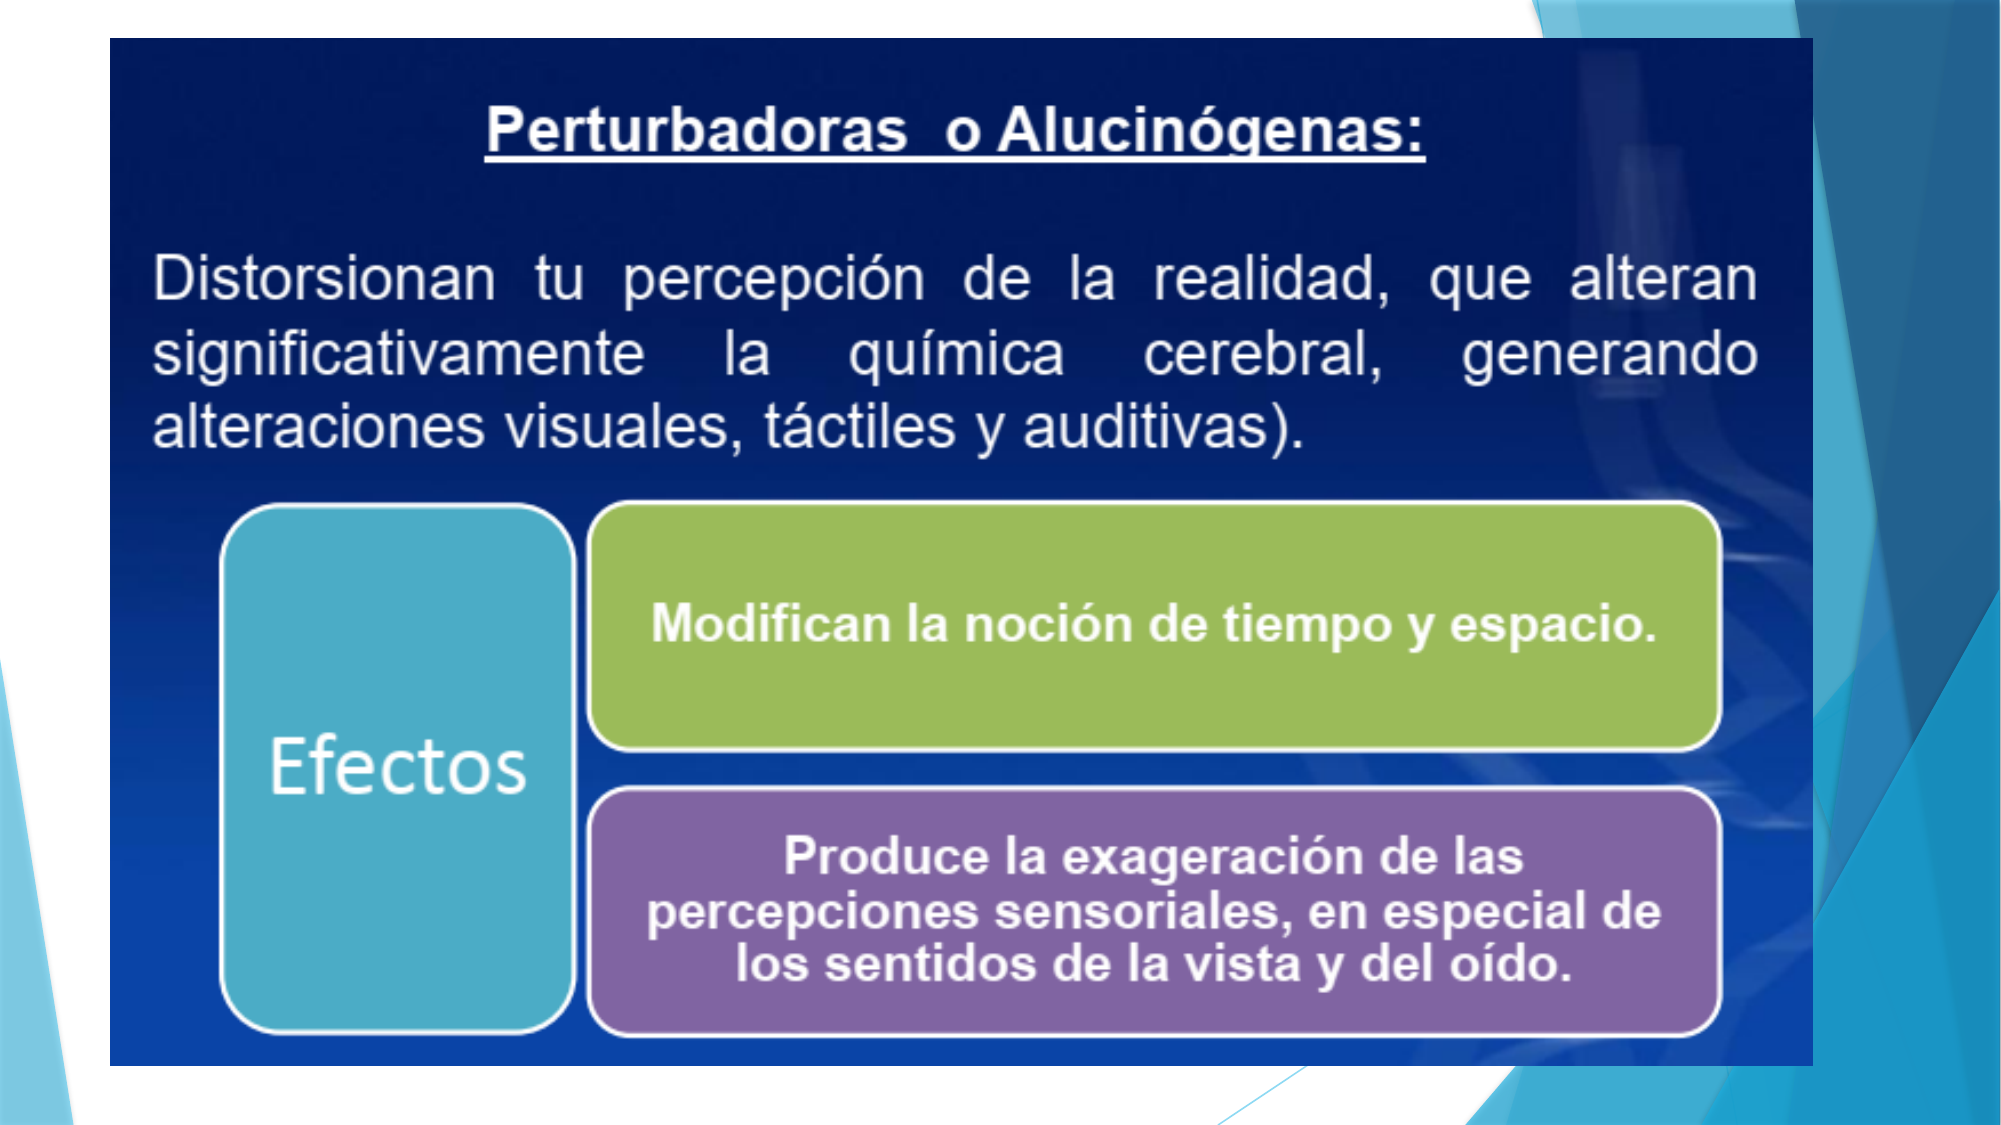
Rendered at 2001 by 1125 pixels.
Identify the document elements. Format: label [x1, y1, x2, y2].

picture [110, 38, 1814, 1066]
